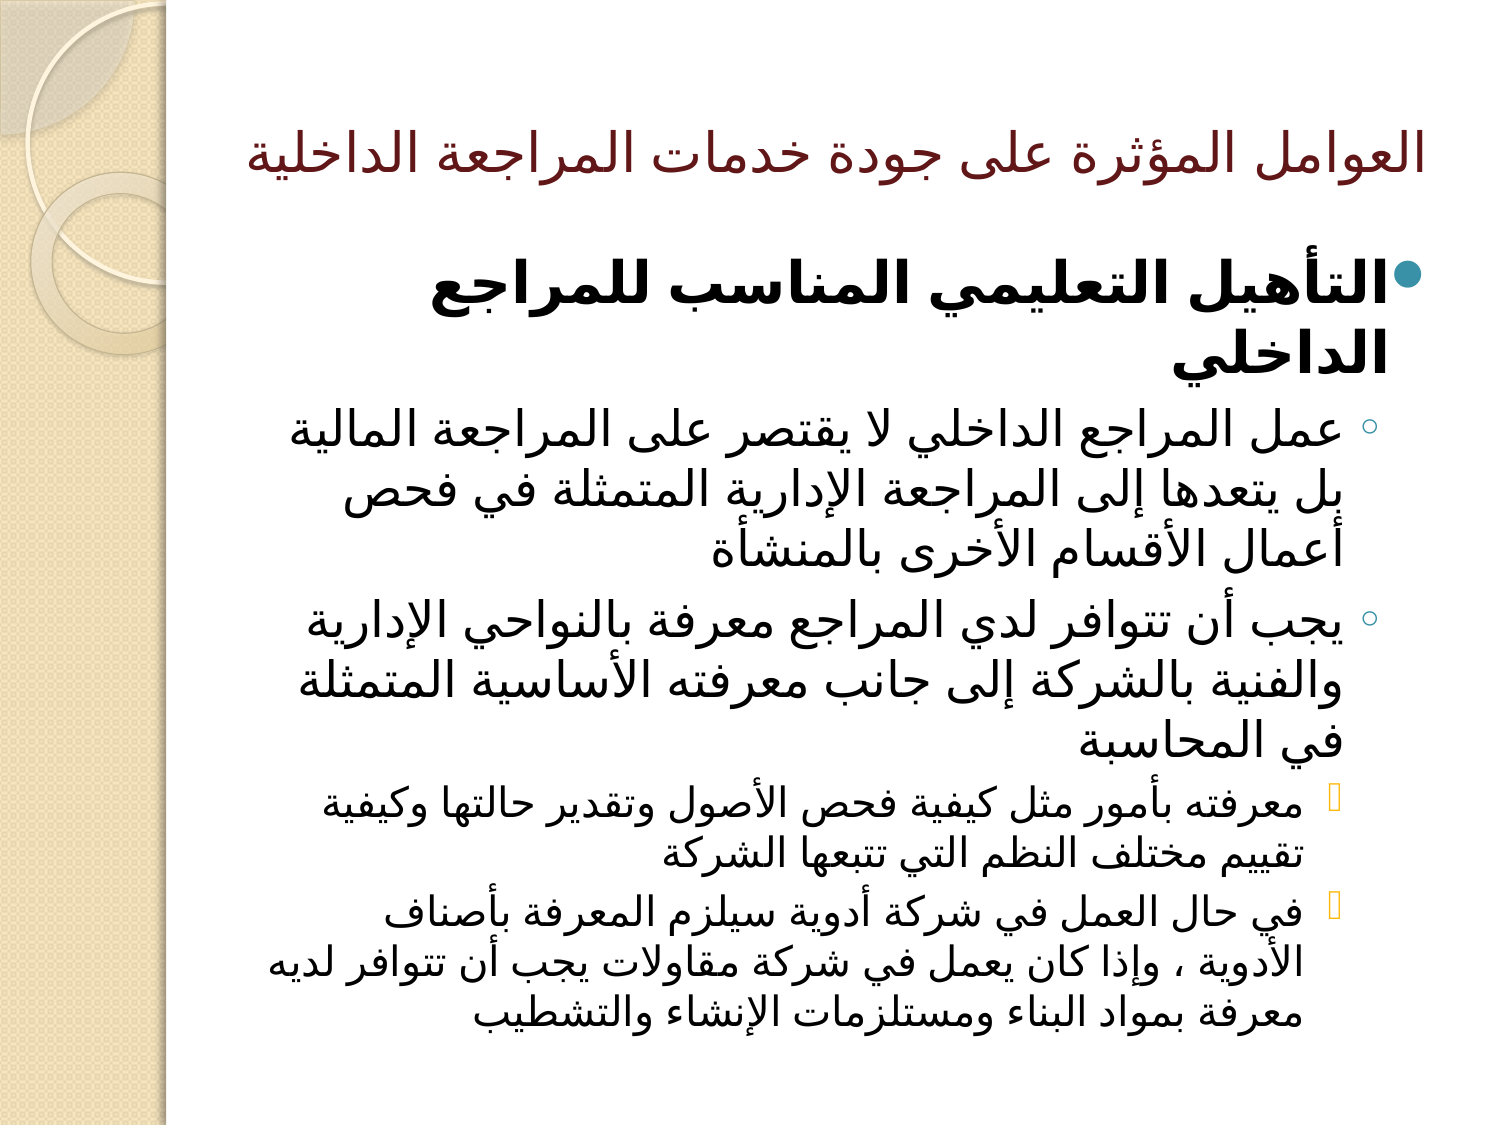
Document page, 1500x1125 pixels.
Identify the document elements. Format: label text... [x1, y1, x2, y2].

title العوامل المؤثرة على جودة خدمات المراجعة الداخلية [230, 90, 1461, 278]
list التأهيل التعليمي المناسب للمراجع الداخلي عمل المراجع الداخلي لا يقتصر على المراجعة المالية بل يتعدها إلى المراجعة الإدارية المتمثلة في فحص أعمال الأقسام الأخرى بالمنشأة يجب أن تتوافر لدي المراجع معرفة بالنواحي الإدارية والفنية بالشركة إلى جانب معرفته الأساسية المتمثلة في المحاسبة معرفته بأمور مثل كيفية فحص الأصول وتقدير حالتها وكيفية تقييم مختلف النظم التي تتبعها الشركة في حال العمل في شركة أدوية سيلزم المعرفة بأصناف الأدوية ، وإذا كان يعمل في شركة مقاولات يجب أن تتوافر لديه معرفة بمواد البناء ومستلزمات الإنشاء والتشطيب [235, 237, 1466, 1025]
